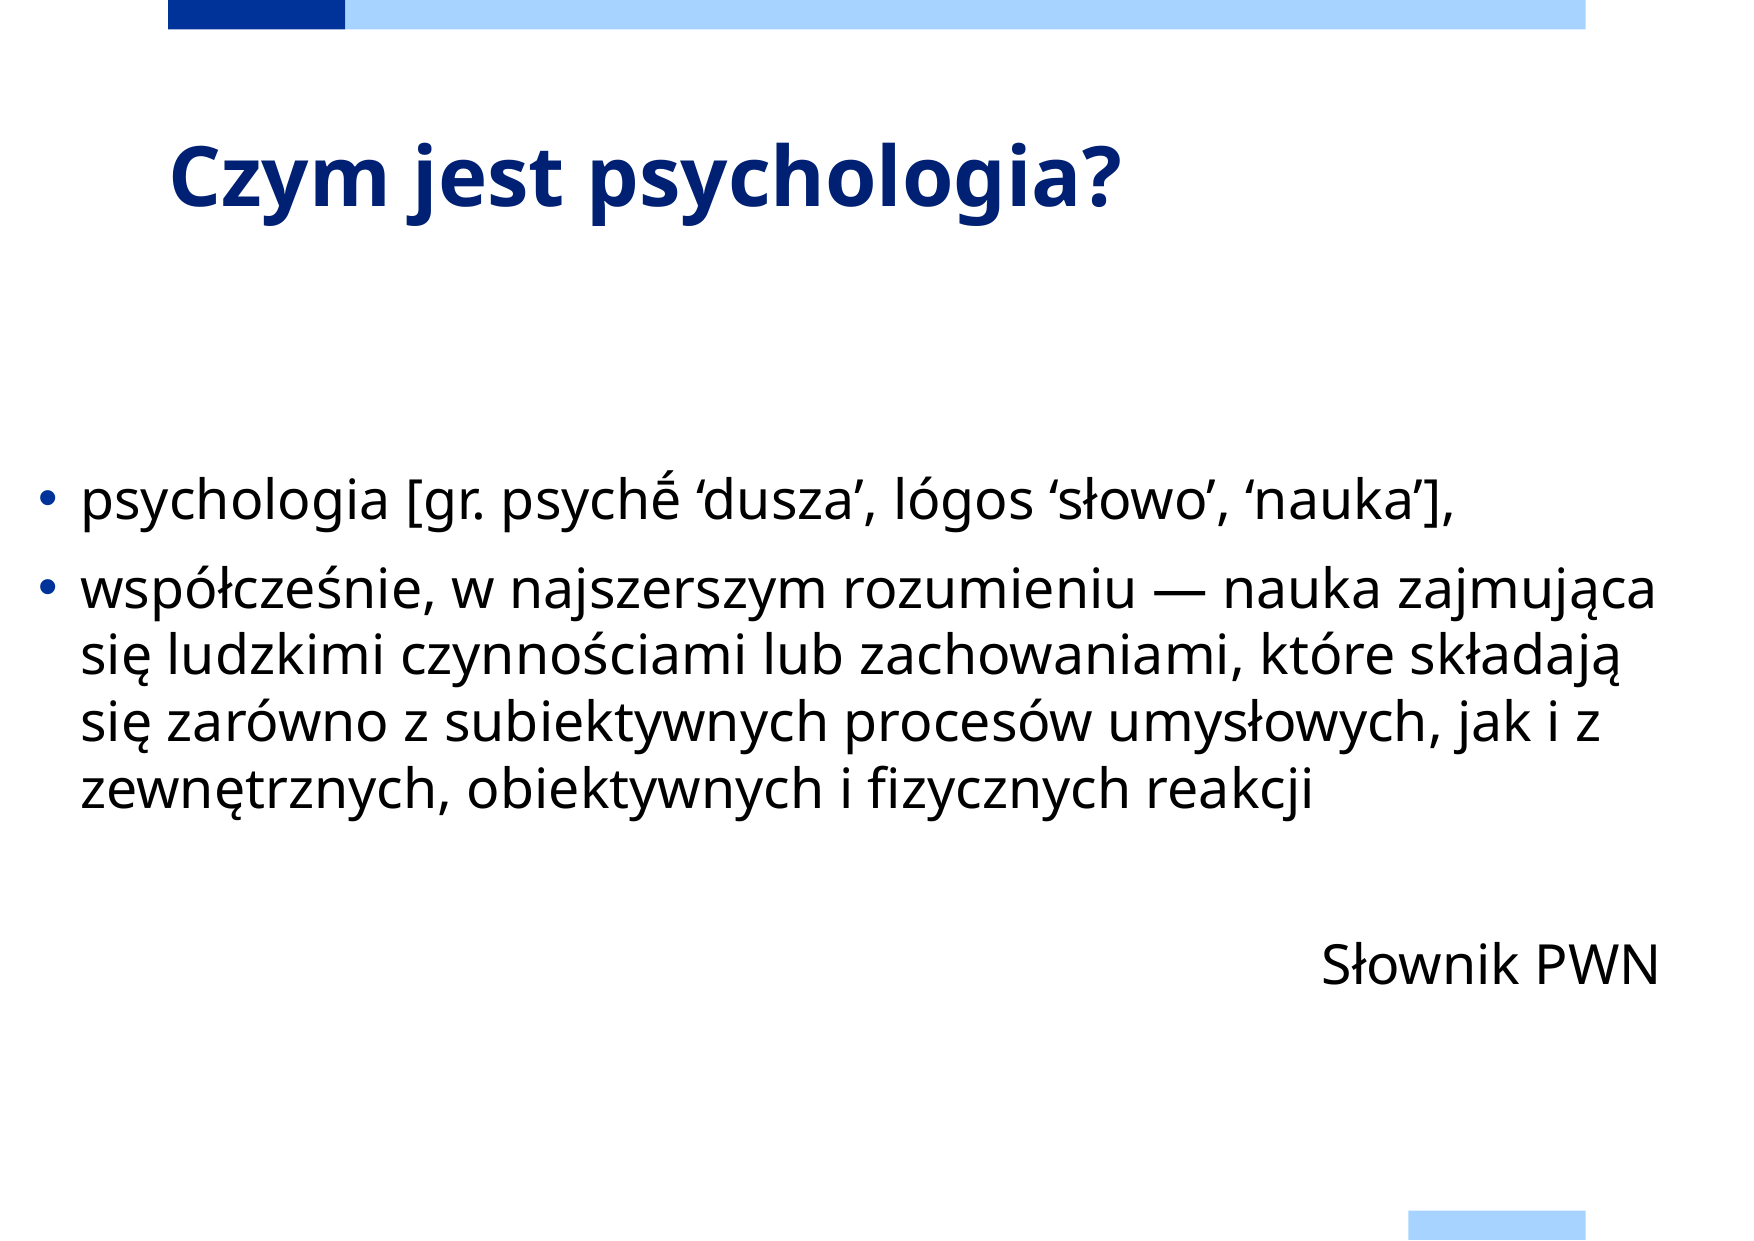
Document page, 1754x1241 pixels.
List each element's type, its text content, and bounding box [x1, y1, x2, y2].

title Czym jest psychologia? [168, 147, 1586, 325]
list psychologia [gr. psychḗ ‘dusza’, lógos ‘słowo’, ‘nauka’], współcześnie, w najszerszym rozumieniu — nauka zajmująca się ludzkimi czynnościami lub zachowaniami, które składają się zarówno z subiektywnych procesów umysłowych, jak i z zewnętrznych, obiektywnych i fizycznych reakcji Słownik PWN [38, 392, 1677, 1037]
